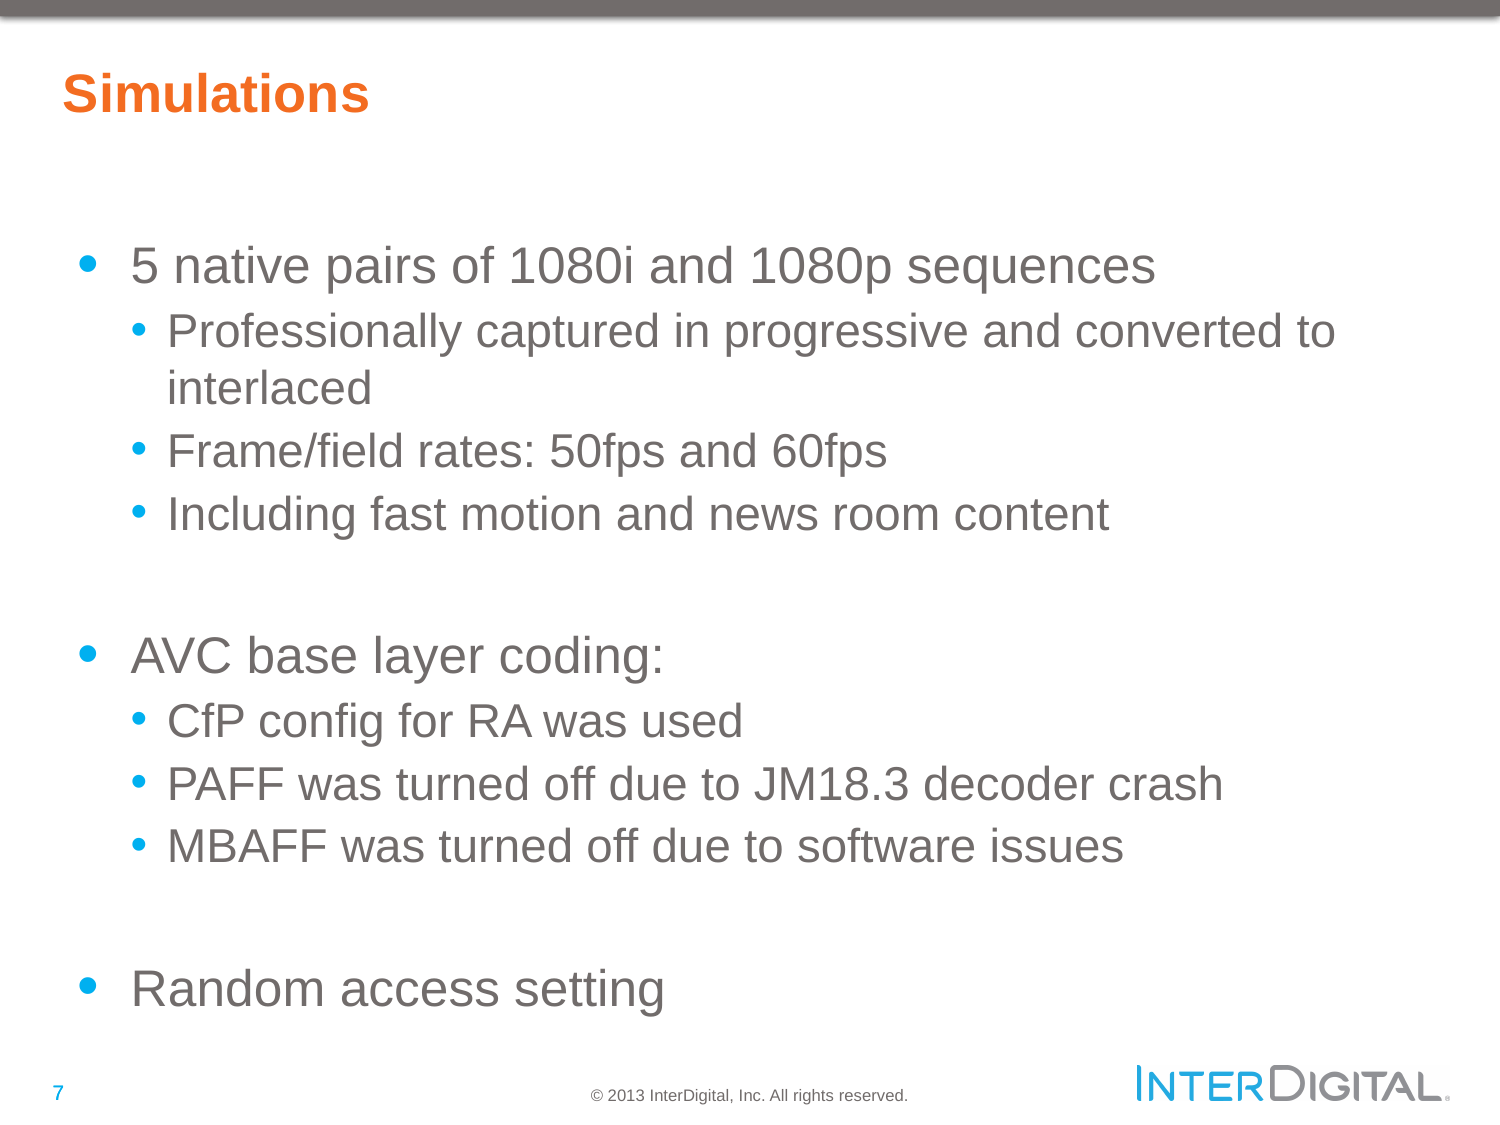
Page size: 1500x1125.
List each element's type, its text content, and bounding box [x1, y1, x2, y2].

picture [1137, 1065, 1450, 1101]
list 5 native pairs of 1080i and 1080p sequences Professionally captured in progressive and converted to interlaced Frame/field rates: 50fps and 60fps Including fast motion and news room content AVC base layer coding: CfP config for RA was used PAFF was turned off due to JM18.3 decoder crash MBAFF was turned off due to software issues Random access setting [62, 224, 1413, 1025]
title Simulations [48, 45, 1438, 138]
